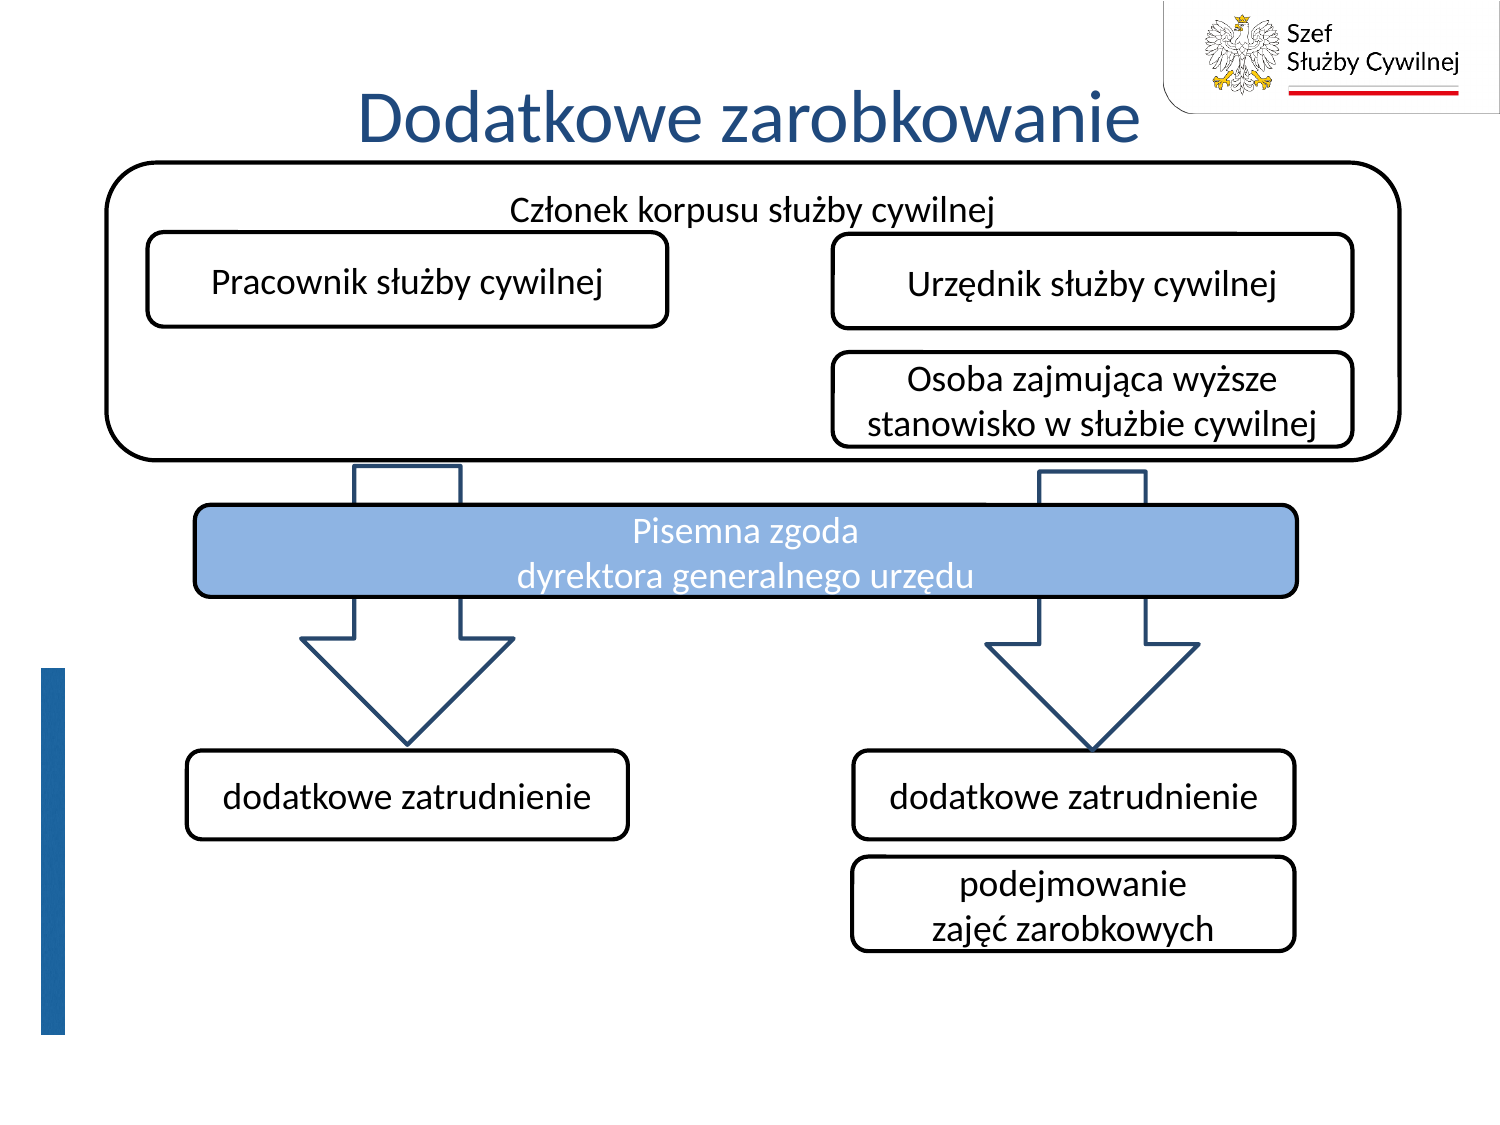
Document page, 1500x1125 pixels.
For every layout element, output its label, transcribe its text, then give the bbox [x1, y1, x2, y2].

text_box [352, 463, 463, 502]
picture [1163, 0, 1500, 114]
text_box Pisemna zgoda dyrektora generalnego urzędu [192, 502, 1300, 599]
text_box Członek korpusu służby cywilnej [104, 160, 1402, 463]
text_box [299, 599, 516, 747]
text_box Pracownik służby cywilnej [145, 229, 670, 329]
text_box dodatkowe zatrudnienie [851, 748, 1297, 842]
text_box [1037, 469, 1148, 502]
text_box [984, 599, 1201, 753]
text_box dodatkowe zatrudnienie [184, 748, 630, 842]
title Dodatkowe zarobkowanie [100, 60, 1400, 185]
text_box podejmowanie zajęć zarobkowych [850, 854, 1297, 954]
picture [41, 668, 65, 1035]
text_box Urzędnik służby cywilnej [830, 231, 1355, 331]
text_box Osoba zajmująca wyższe stanowisko w służbie cywilnej [830, 349, 1355, 449]
